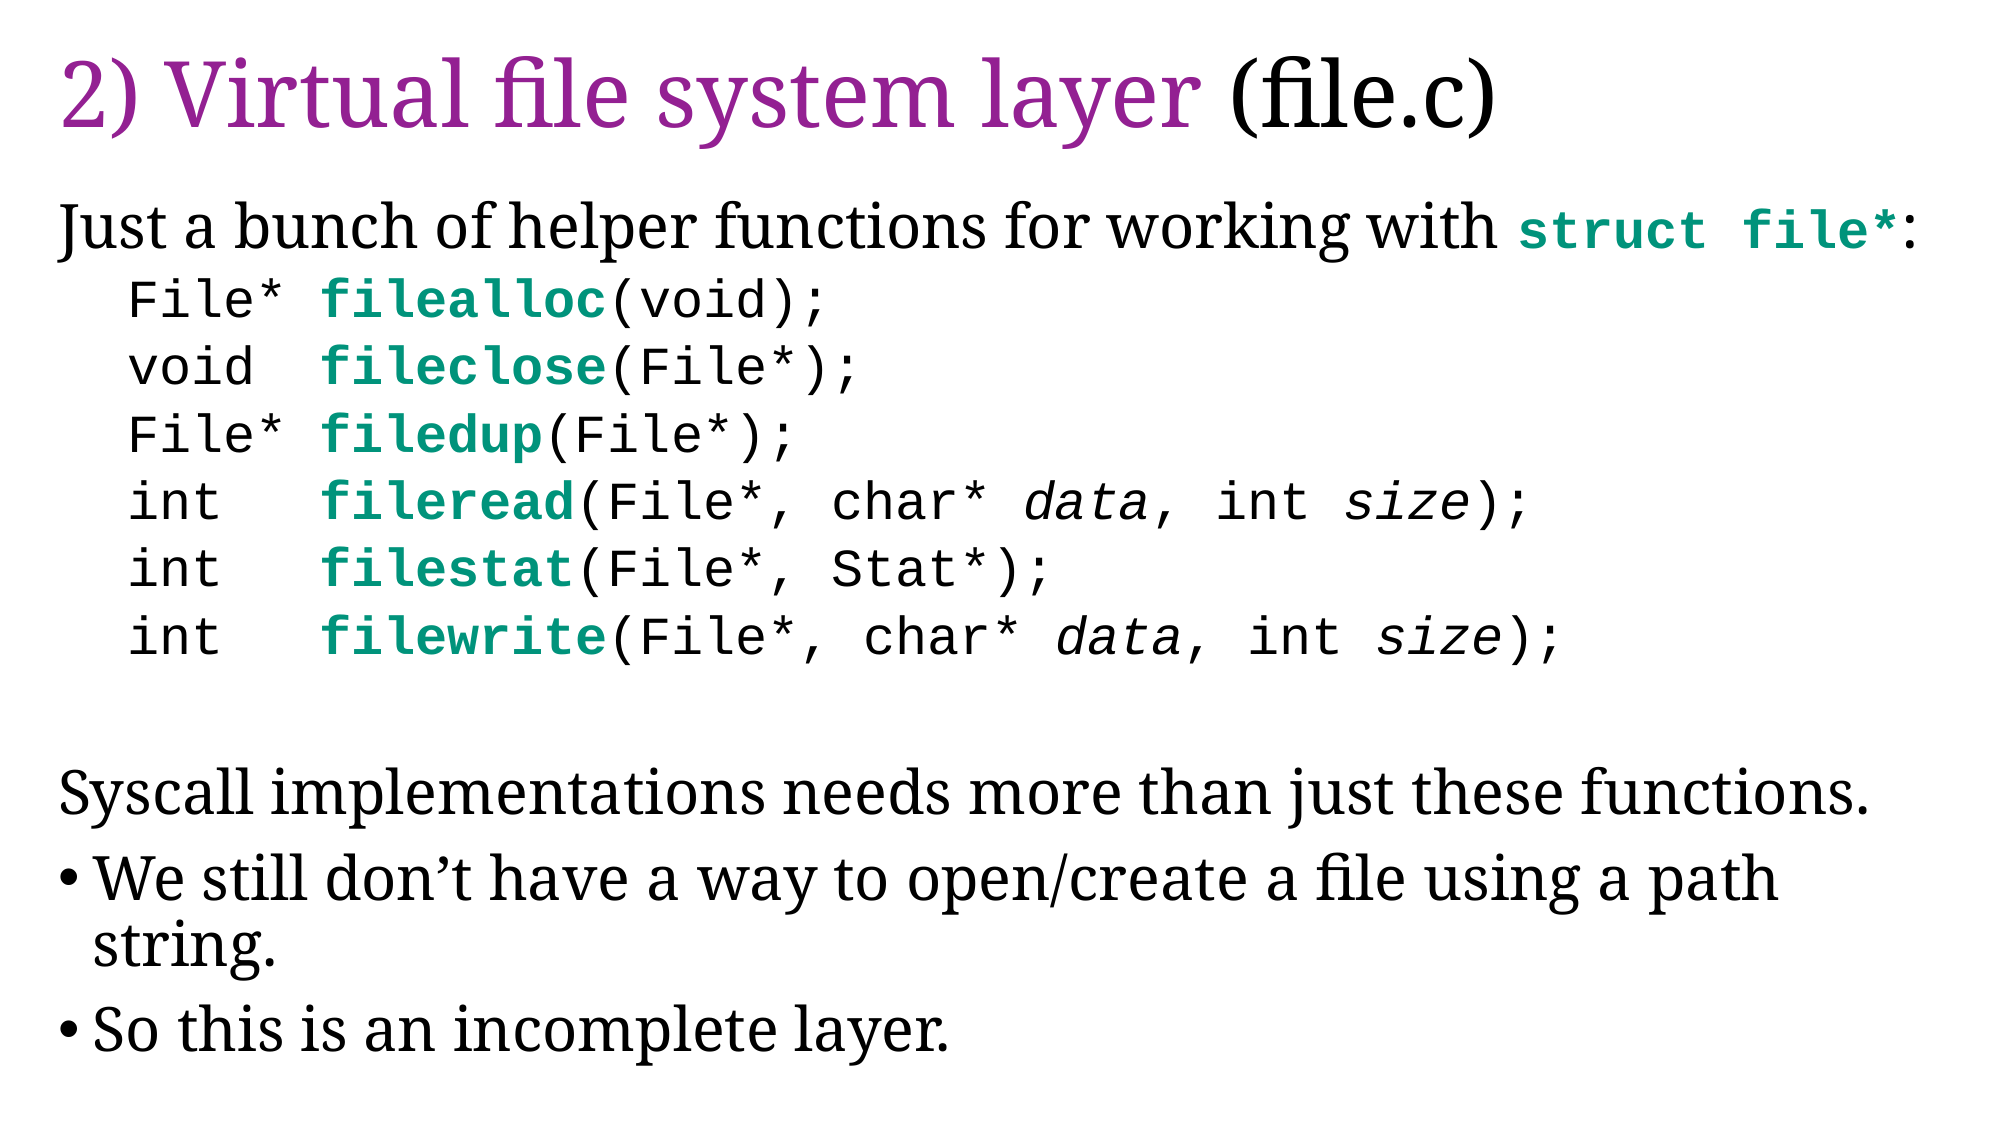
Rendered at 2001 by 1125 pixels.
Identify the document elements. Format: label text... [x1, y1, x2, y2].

title 2) Virtual file system layer (file.c) [43, 25, 1953, 171]
list Just a bunch of helper functions for working with struct file*: File* filealloc(void); void fileclose(File*); File* filedup(File*); int fileread(File*, char* data, int size); int filestat(File*, Stat*); int filewrite(File*, char* data, int size); Syscall implementations needs more than just these functions. We still don’t have a way to open/create a file using a path string. So this is an incomplete layer. [43, 188, 1953, 1106]
